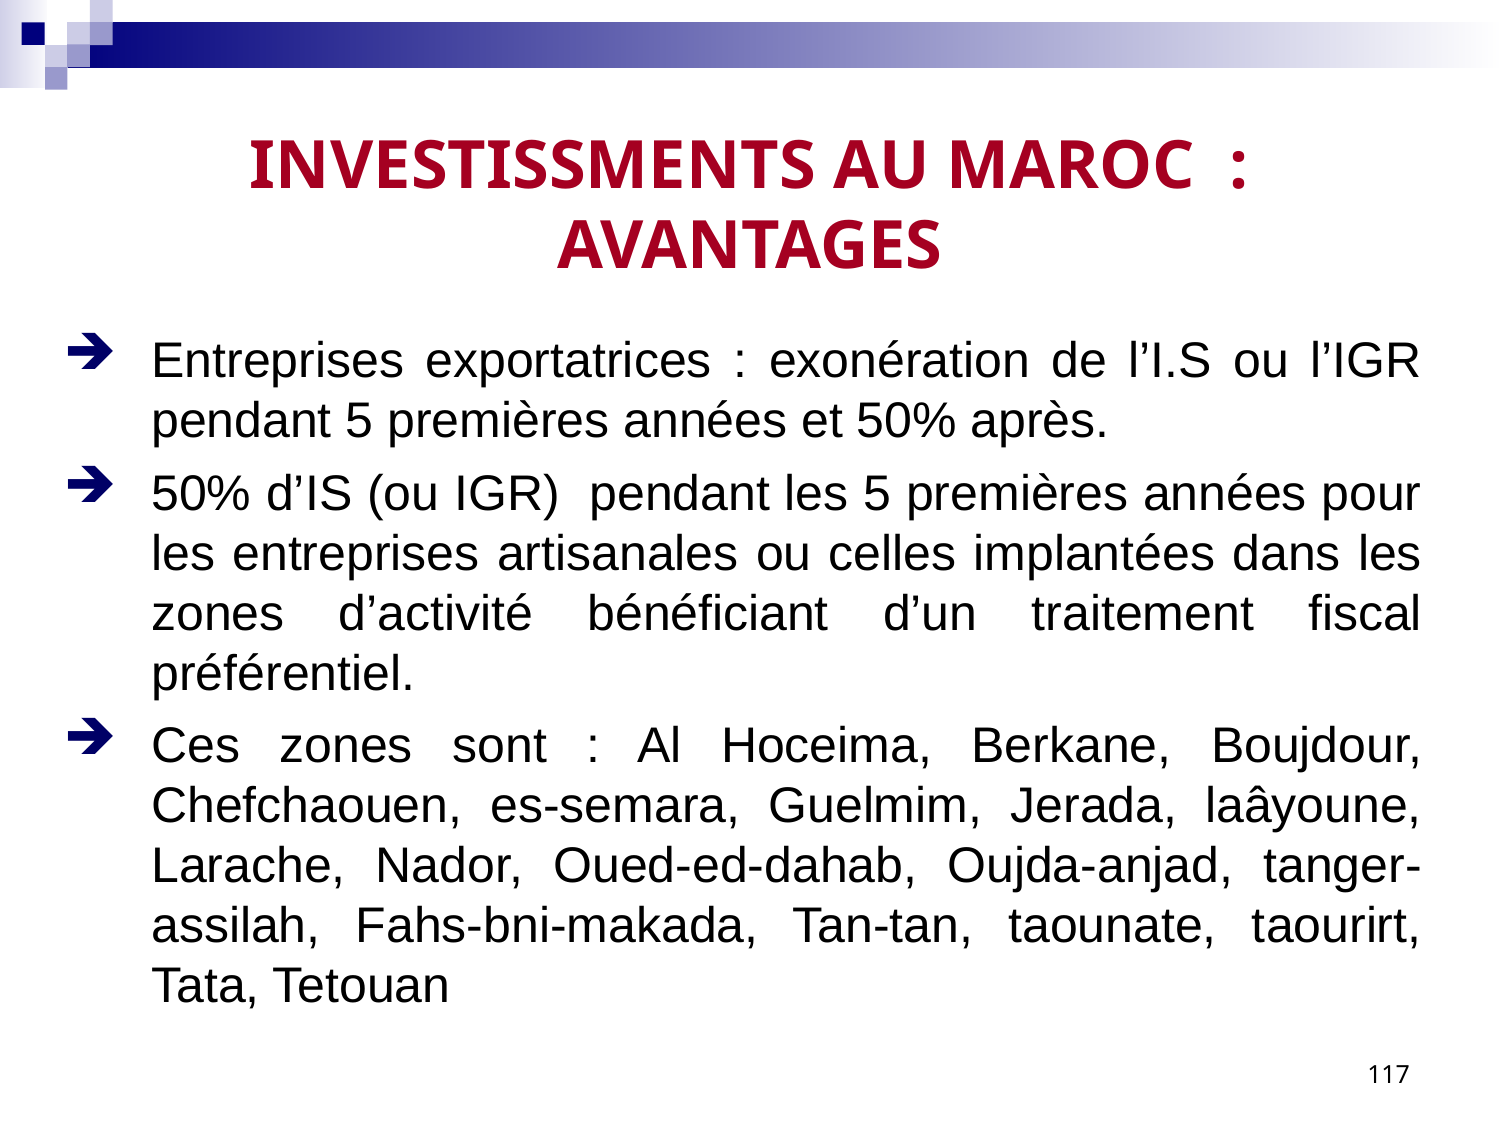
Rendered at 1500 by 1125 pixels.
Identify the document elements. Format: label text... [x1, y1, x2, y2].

slide_number 117 [1074, 1025, 1425, 1100]
list Entreprises exportatrices : exonération de l’I.S ou l’IGR pendant 5 premières années et 50% après. 50% d’IS (ou IGR) pendant les 5 premières années pour les entreprises artisanales ou celles implantées dans les zones d’activité bénéficiant d’un traitement fiscal préférentiel. Ces zones sont : Al Hoceima, Berkane, Boujdour, Chefchaouen, es-semara, Guelmim, Jerada, laâyoune, Larache, Nador, Oued-ed-dahab, Oujda-anjad, tanger-assilah, Fahs-bni-makada, Tan-tan, taounate, taourirt, Tata, Tetouan [51, 321, 1436, 1020]
title INVESTISSMENTS AU MAROC : AVANTAGES [75, 89, 1425, 315]
